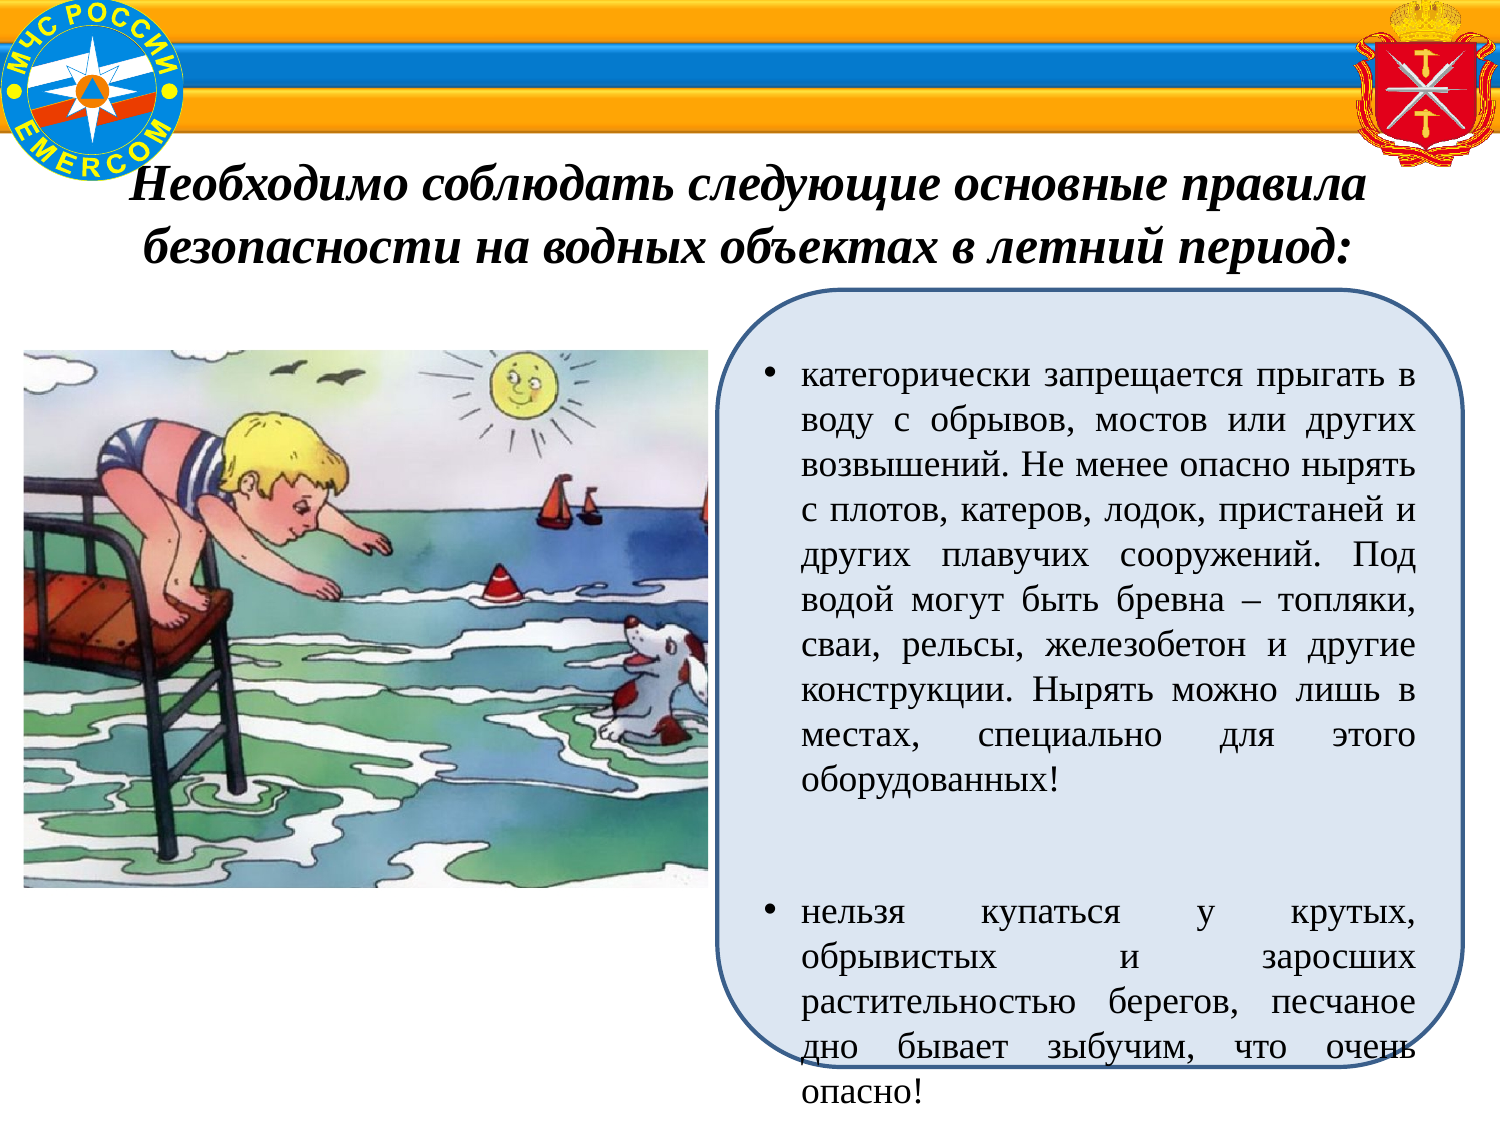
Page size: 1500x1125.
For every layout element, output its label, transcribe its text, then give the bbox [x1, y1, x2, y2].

text_box [715, 287, 1465, 1028]
text_box [765, 1044, 1415, 1070]
picture [0, 0, 1500, 181]
list категорически запрещается прыгать в воду с обрывов, мостов или других возвышений. Не менее опасно нырять с плотов, катеров, лодок, пристаней и других плавучих сооружений. Под водой могут быть бревна – топляки, сваи, рельсы, железобетон и другие конструкции. Нырять можно лишь в местах, специально для этого оборудованных! нельзя купаться у крутых, обрывистых и заросших растительностью берегов, песчаное дно бывает зыбучим, что очень опасно! [748, 341, 1432, 1044]
picture [23, 348, 709, 898]
text_box Необходимо соблюдать следующие основные правила безопасности на водных объектах в летний период: [23, 143, 1474, 282]
